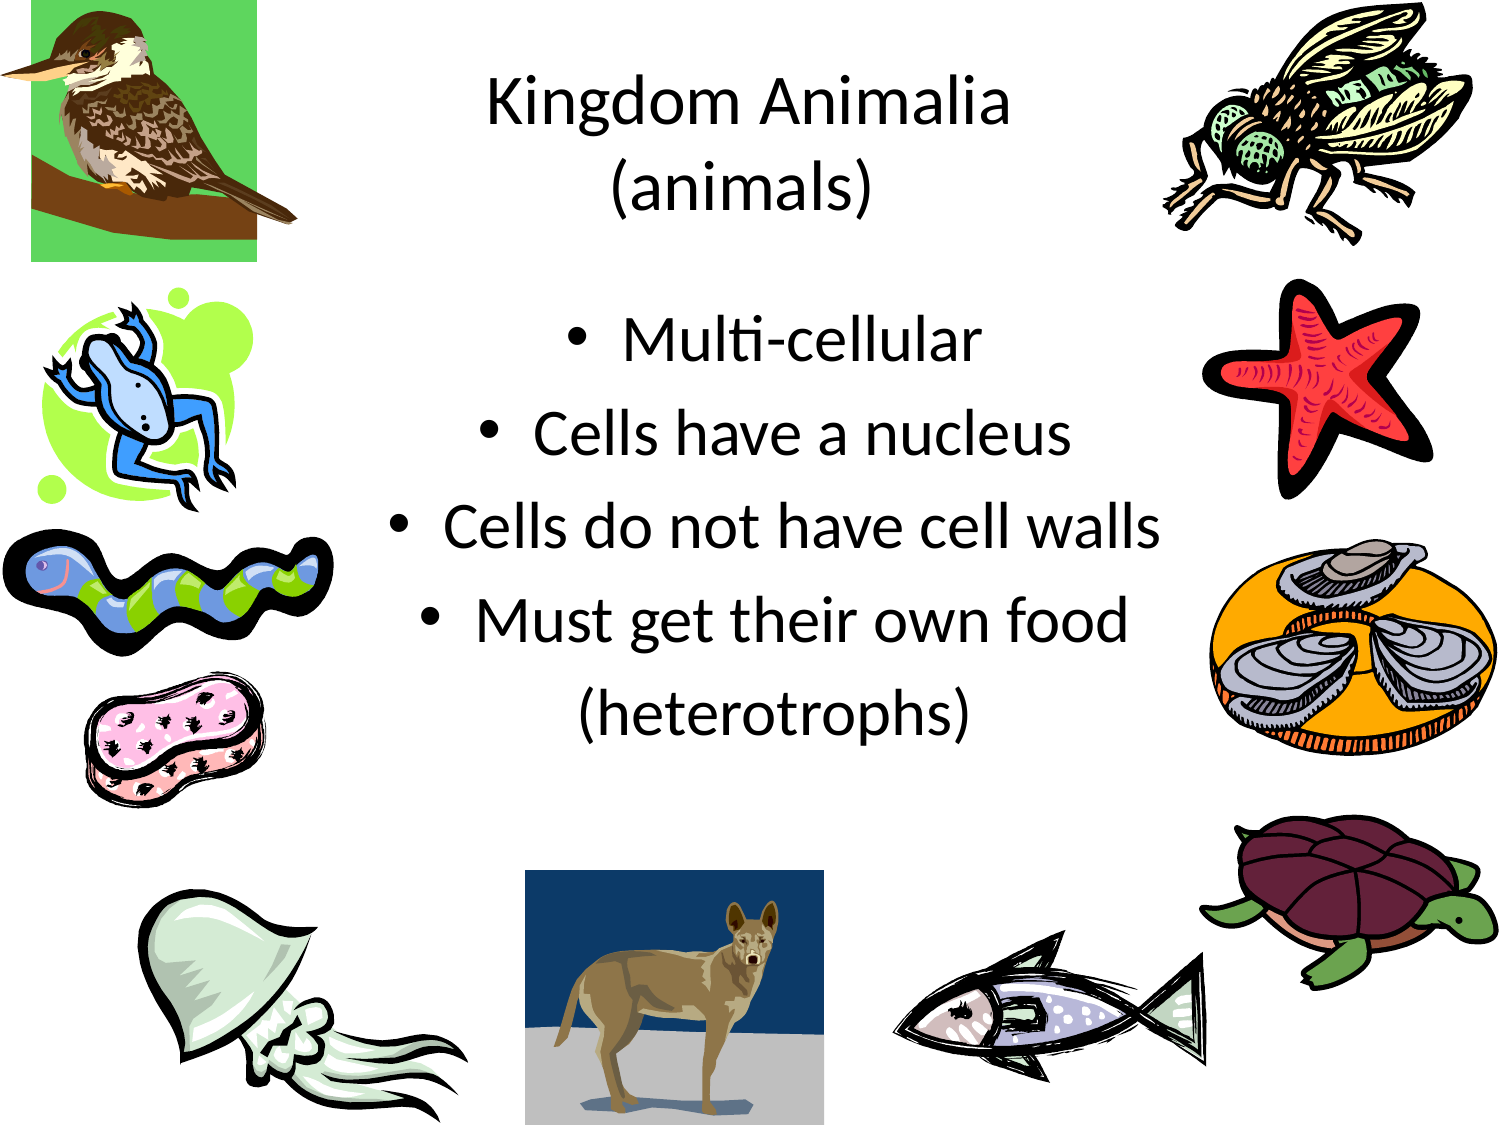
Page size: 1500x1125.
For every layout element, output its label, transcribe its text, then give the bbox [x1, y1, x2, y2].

list Multi-cellular Cells have a nucleus Cells do not have cell walls Must get their own food (heterotrophs) [362, 287, 1188, 843]
picture [0, 524, 339, 818]
picture [1199, 274, 1438, 505]
picture [887, 812, 1500, 1088]
title Kingdom Animalia (animals) [302, 45, 1157, 233]
picture [1202, 537, 1500, 757]
picture [1162, 0, 1476, 249]
picture [37, 287, 254, 513]
picture [137, 886, 471, 1125]
picture [0, 0, 298, 263]
picture [524, 869, 825, 1125]
